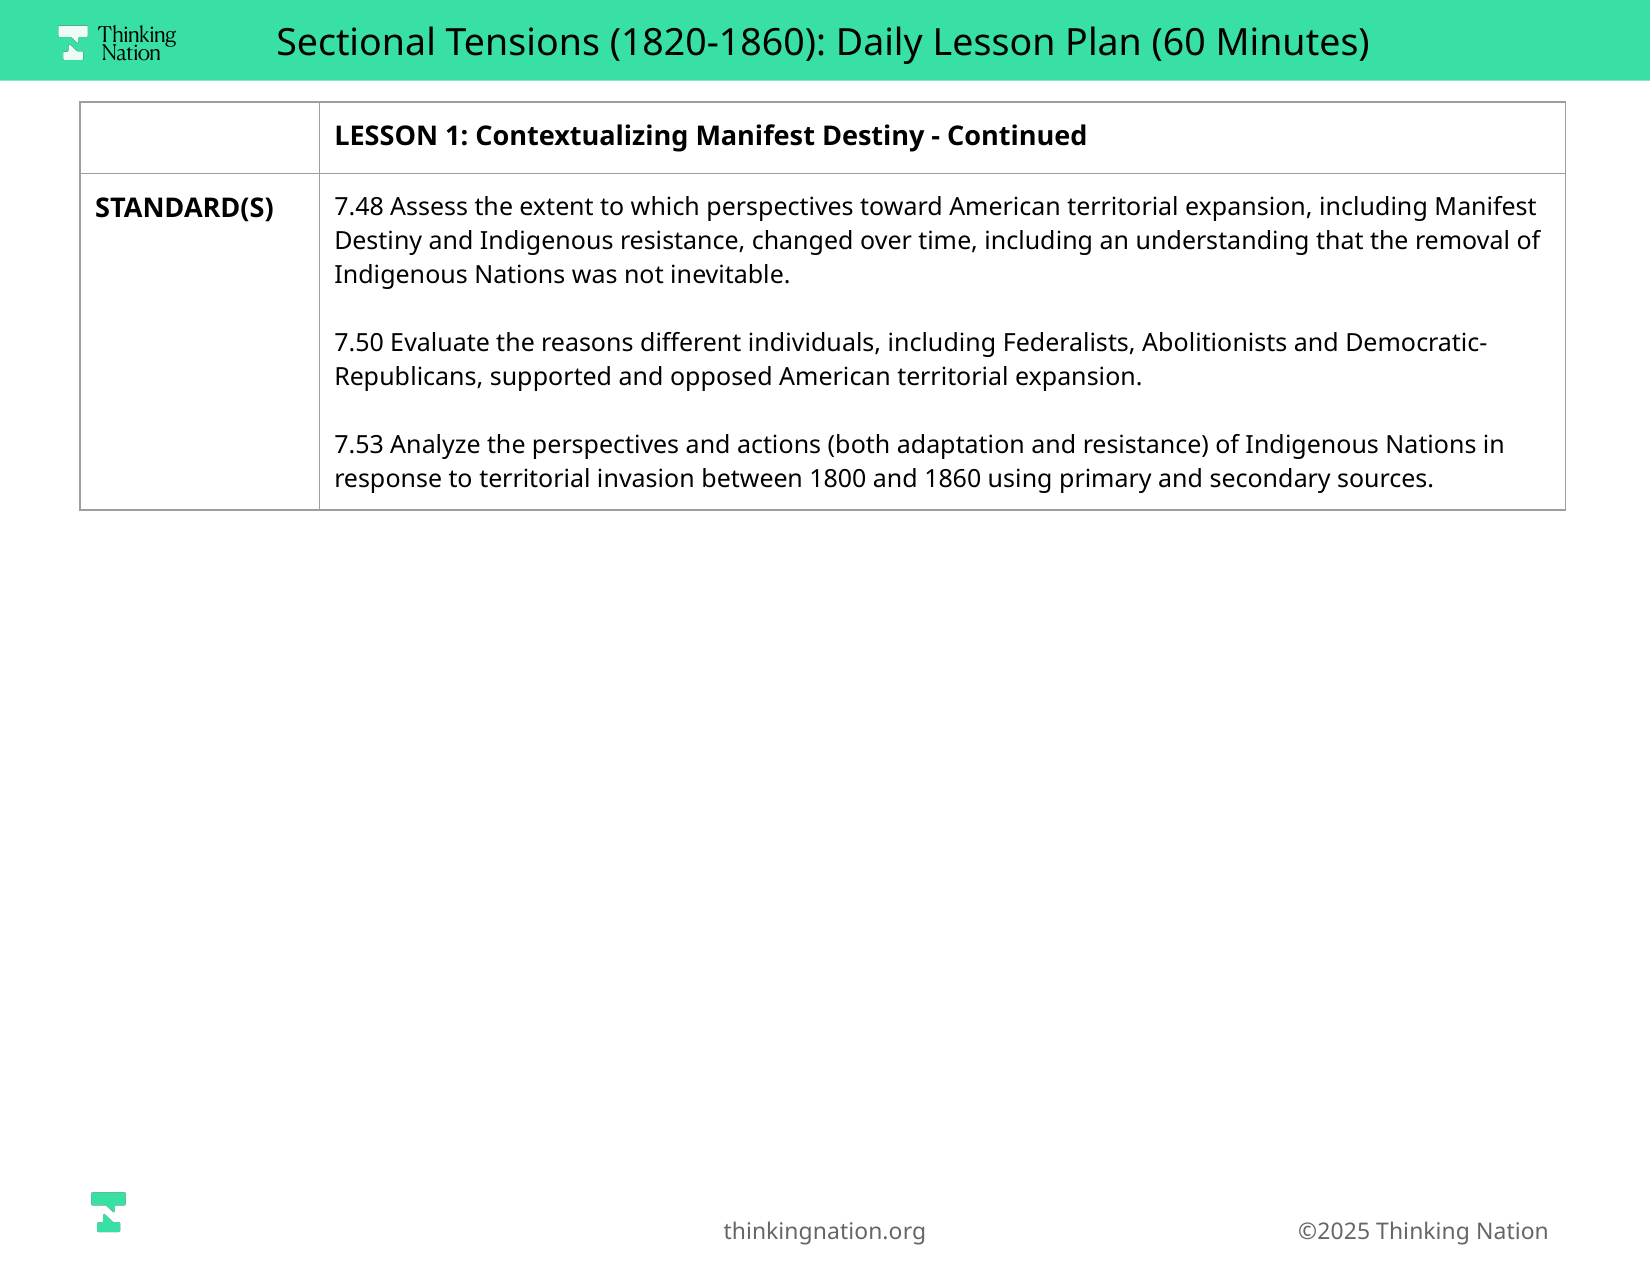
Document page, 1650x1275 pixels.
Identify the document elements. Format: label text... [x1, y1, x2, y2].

text_box ©2025 Thinking Nation [1174, 1200, 1566, 1240]
table_cell STANDARD(S) [81, 174, 319, 509]
table_cell 7.48 Assess the extent to which perspectives toward American territorial expansion, including Manifest Destiny and Indigenous resistance, changed over time, including an understanding that the removal of Indigenous Nations was not inevitable. 7.50 Evaluate the reasons different individuals, including Federalists, Abolitionists and Democratic-Republicans, supported and opposed American territorial expansion. 7.53 Analyze the perspectives and actions (both adaptation and resistance) of Indigenous Nations in response to territorial invasion between 1800 and 1860 using primary and secondary sources. [320, 174, 1565, 509]
table_header [81, 103, 319, 173]
text_box Sectional Tensions (1820-1860): Daily Lesson Plan (60 Minutes) [0, 0, 1650, 81]
picture [80, 1184, 136, 1240]
picture [45, 14, 180, 71]
table_header LESSON 1: Contextualizing Manifest Destiny - Continued [320, 103, 1565, 173]
text_box thinkingnation.org [629, 1200, 1021, 1240]
